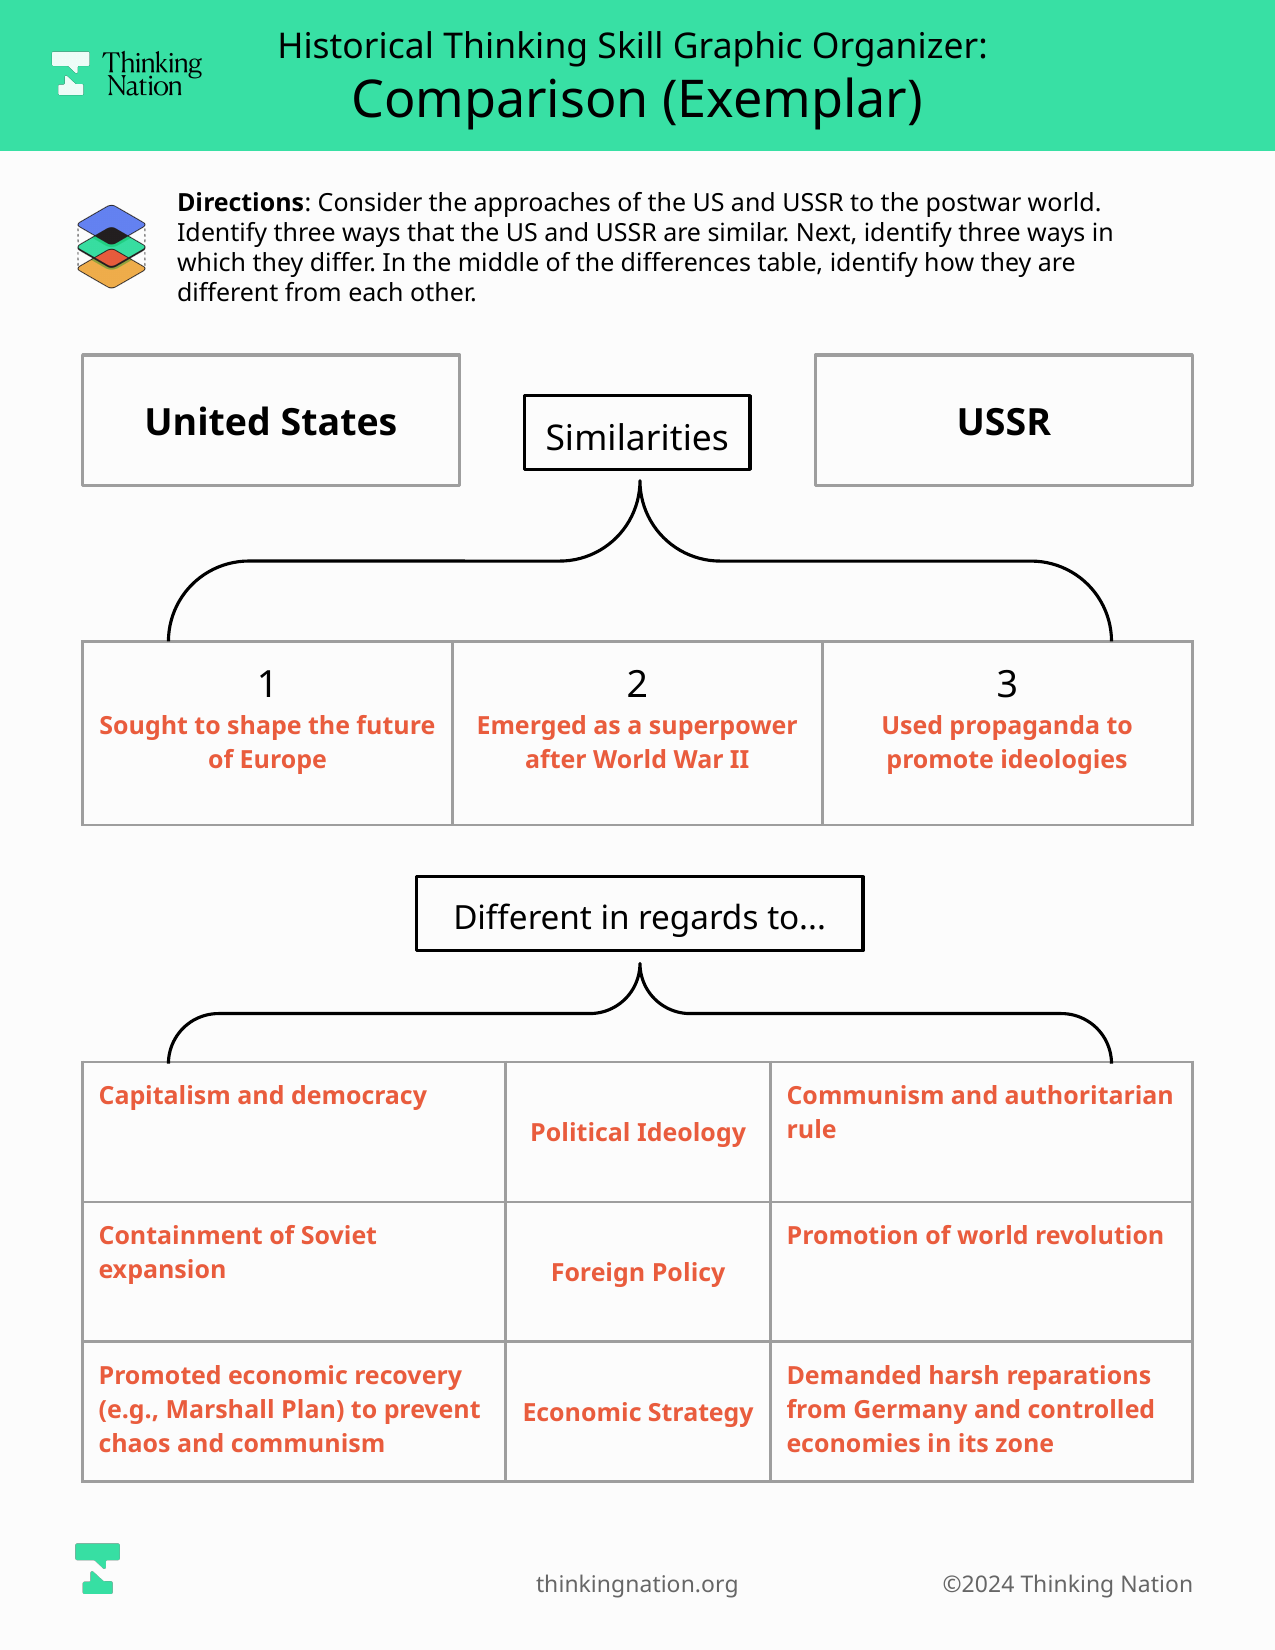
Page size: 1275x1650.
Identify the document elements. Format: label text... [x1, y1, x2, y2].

table_cell Promoted economic recovery (e.g., Marshall Plan) to prevent chaos and communism [84, 1343, 504, 1480]
text_box Historical Thinking Skill Graphic Organizer: Comparison (Exemplar) [0, 0, 1275, 151]
picture [35, 37, 207, 109]
text_box ©2024 Thinking Nation [907, 1553, 1210, 1605]
table_cell Foreign Policy [507, 1203, 769, 1340]
text_box USSR [815, 354, 1193, 486]
text_box [168, 963, 1112, 1064]
table_header 2 Emerged as a superpower after World War II [454, 643, 821, 824]
text_box Directions: Consider the approaches of the US and USSR to the postwar world. Identify three ways that the US and USSR are similar. Next, identify three ways in which they differ. In the middle of the differences table, identify how they are different from each other. [169, 191, 1158, 302]
table_cell Promotion of world revolution [772, 1203, 1191, 1340]
text_box thinkingnation.org [486, 1553, 789, 1605]
text_box [168, 480, 1112, 642]
picture [56, 190, 168, 303]
table_header Capitalism and democracy [84, 1063, 504, 1201]
table_header 1 Sought to shape the future of Europe [84, 643, 451, 824]
picture [62, 1533, 133, 1604]
table_header 3 Used propaganda to promote ideologies [824, 643, 1191, 824]
table_cell Demanded harsh reparations from Germany and controlled economies in its zone [772, 1343, 1191, 1480]
text_box Similarities [524, 395, 751, 470]
text_box Different in regards to... [416, 876, 864, 951]
table_header Political Ideology [507, 1064, 769, 1201]
text_box United States [82, 354, 460, 486]
table_cell Economic Strategy [507, 1343, 769, 1480]
table_header Communism and authoritarian rule [772, 1063, 1191, 1201]
table_cell Containment of Soviet expansion [84, 1203, 504, 1340]
